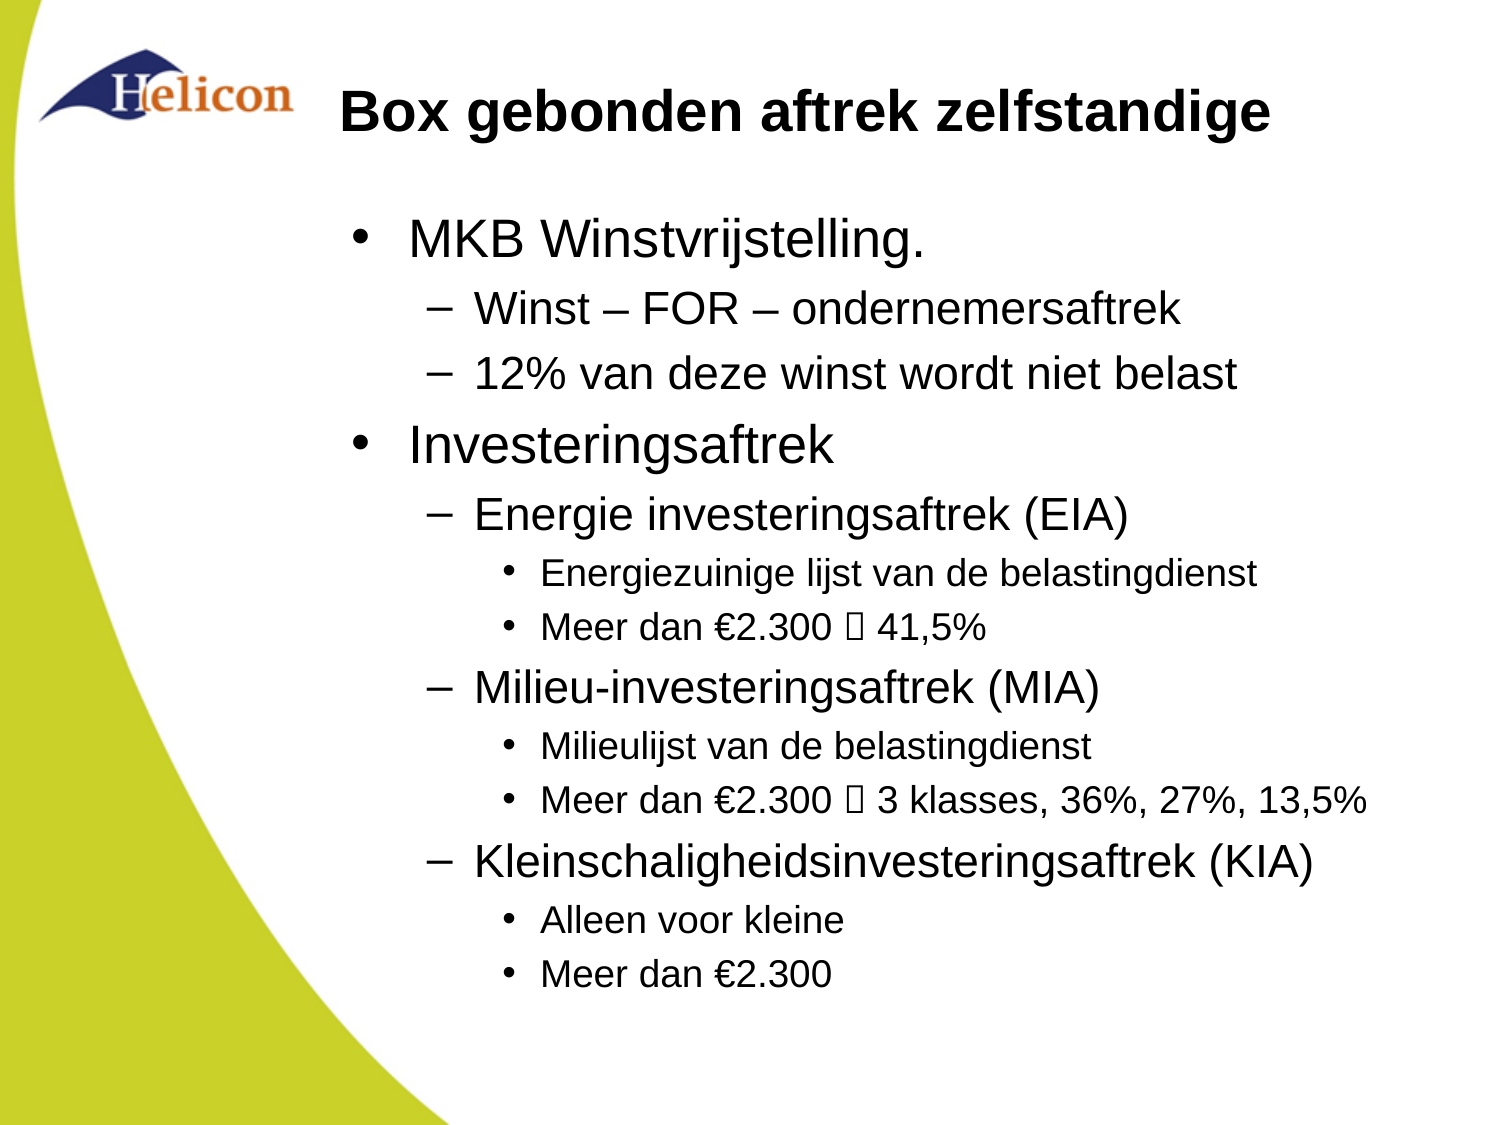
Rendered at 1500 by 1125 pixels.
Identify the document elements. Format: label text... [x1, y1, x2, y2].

picture [0, 0, 1500, 1125]
title Box gebonden aftrek zelfstandige [324, 54, 1415, 161]
list MKB Winstvrijstelling. Winst – FOR – ondernemersaftrek 12% van deze winst wordt niet belast Investeringsaftrek Energie investeringsaftrek (EIA) Energiezuinige lijst van de belastingdienst Meer dan €2.300  41,5% Milieu-investeringsaftrek (MIA) Milieulijst van de belastingdienst Meer dan €2.300  3 klasses, 36%, 27%, 13,5% Kleinschaligheidsinvesteringsaftrek (KIA) Alleen voor kleine Meer dan €2.300 [336, 196, 1425, 1005]
